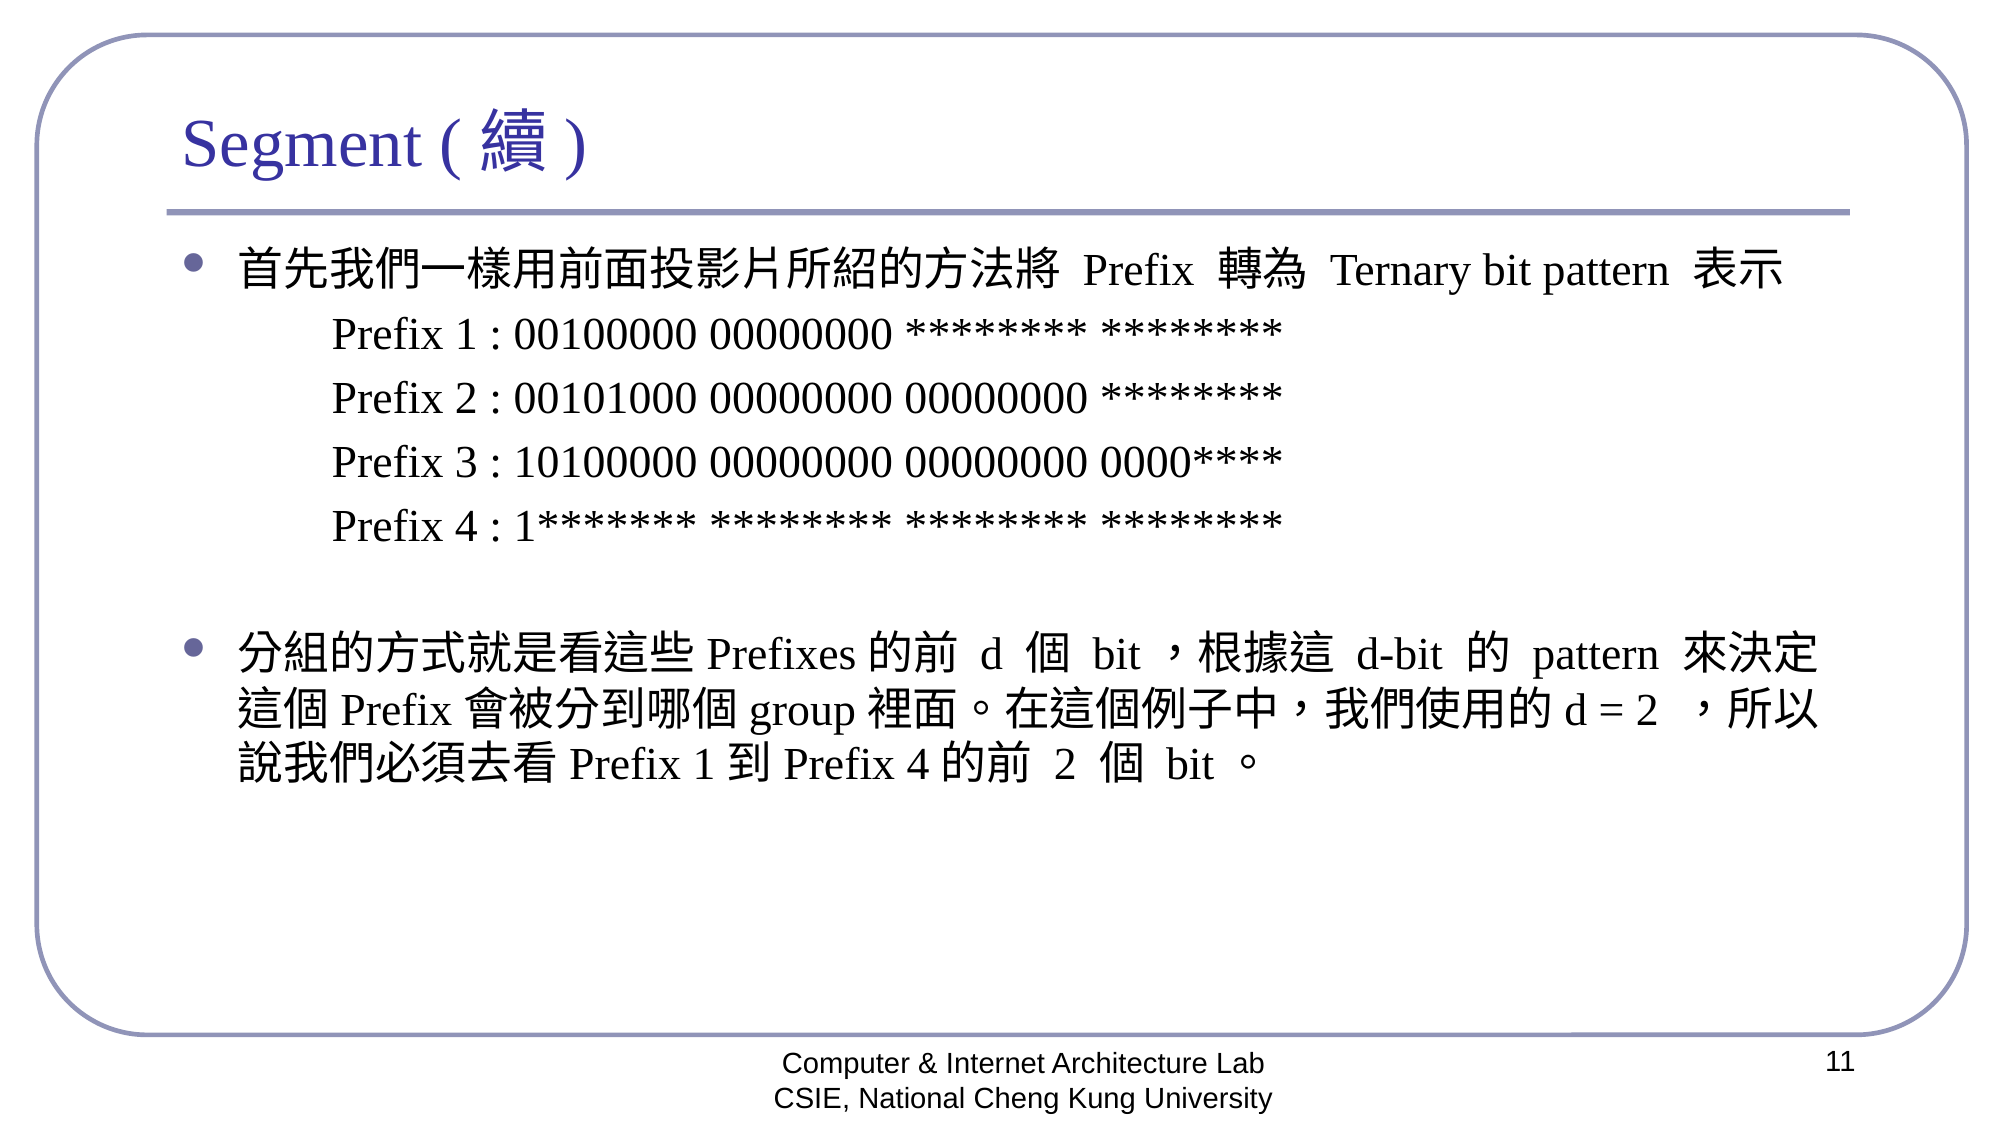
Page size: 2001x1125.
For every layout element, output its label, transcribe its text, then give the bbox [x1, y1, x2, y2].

list 首先我們一樣用前面投影片所紹的方法將 Prefix 轉為 Ternary bit pattern 表示 Prefix 1 : 00100000 00000000 ******** ******** Prefix 2 : 00101000 00000000 00000000 ******** Prefix 3 : 10100000 00000000 00000000 0000**** Prefix 4 : 1******* ******** ******** ******** 分組的方式就是看這些Prefixes的前 d 個 bit，根據這 d-bit 的 pattern 來決定這個Prefix會被分到哪個group裡面。在這個例子中，我們使用的d = 2 ，所以說我們必須去看Prefix 1到Prefix 4的前 2 個 bit。 [166, 231, 1851, 976]
footer Computer & Internet Architecture Lab CSIE, National Cheng Kung University [590, 1036, 1458, 1112]
slide_number 11 [1731, 1034, 1949, 1111]
title Segment (續) [166, 89, 1851, 188]
